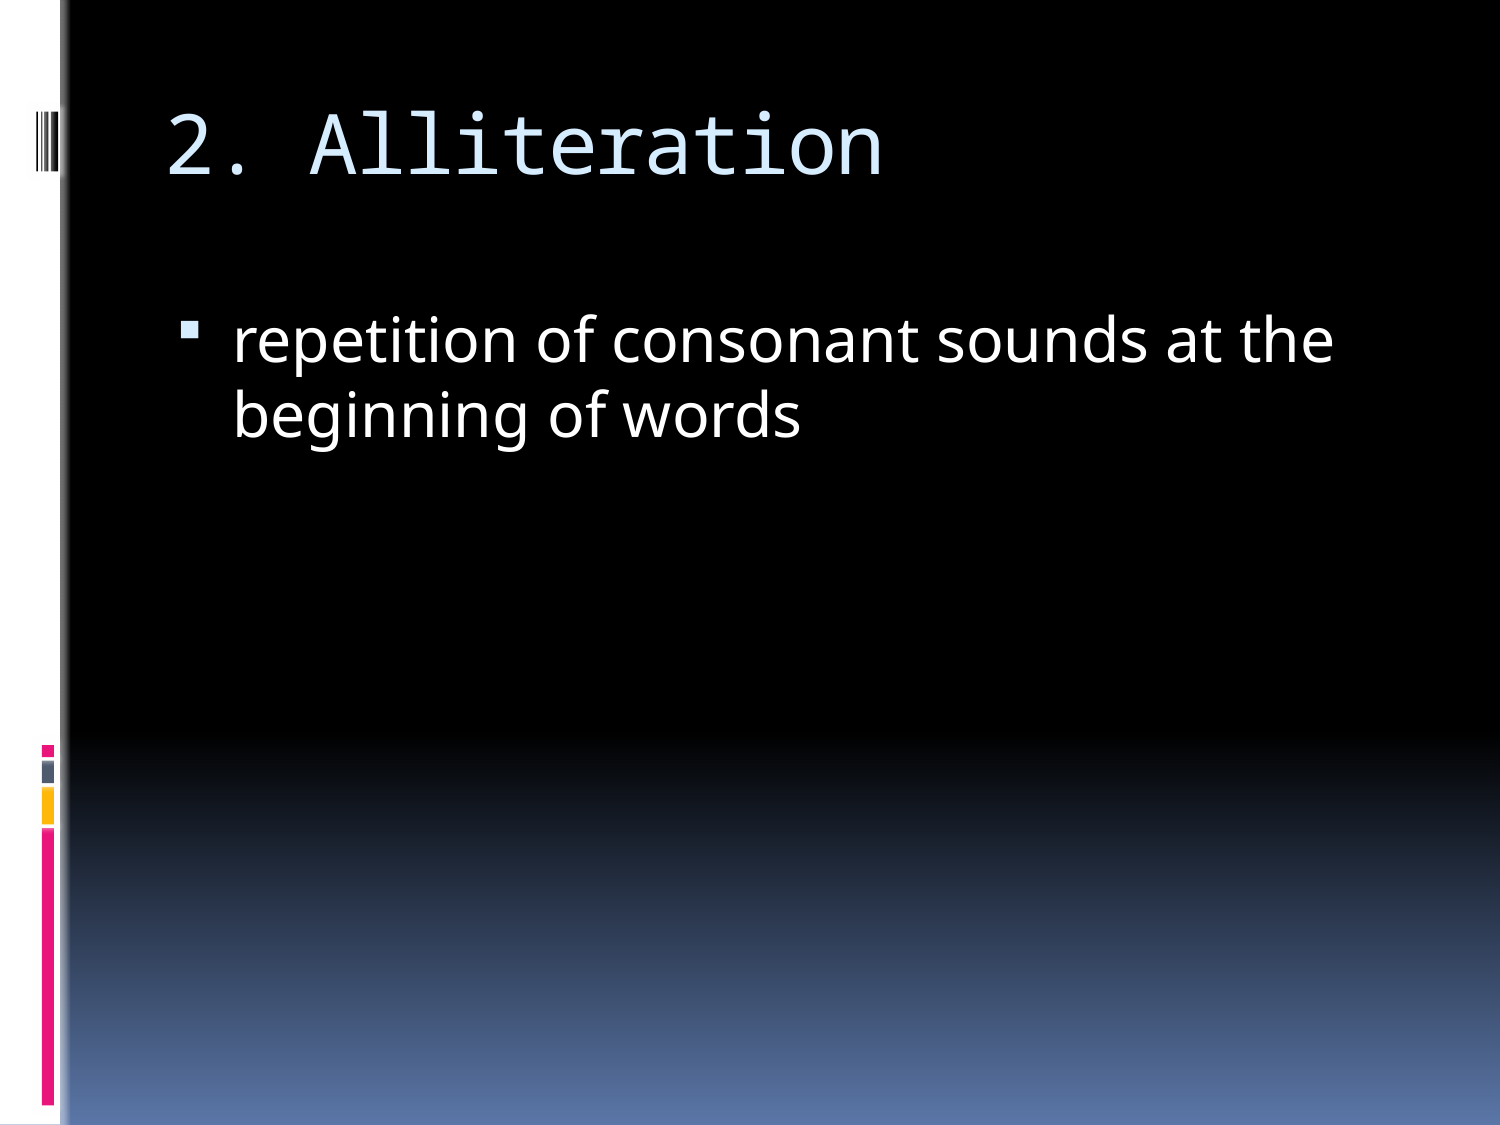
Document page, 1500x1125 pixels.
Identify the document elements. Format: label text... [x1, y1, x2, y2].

list repetition of consonant sounds at the beginning of words [150, 292, 1425, 1043]
title 2. Alliteration [150, 83, 1425, 234]
